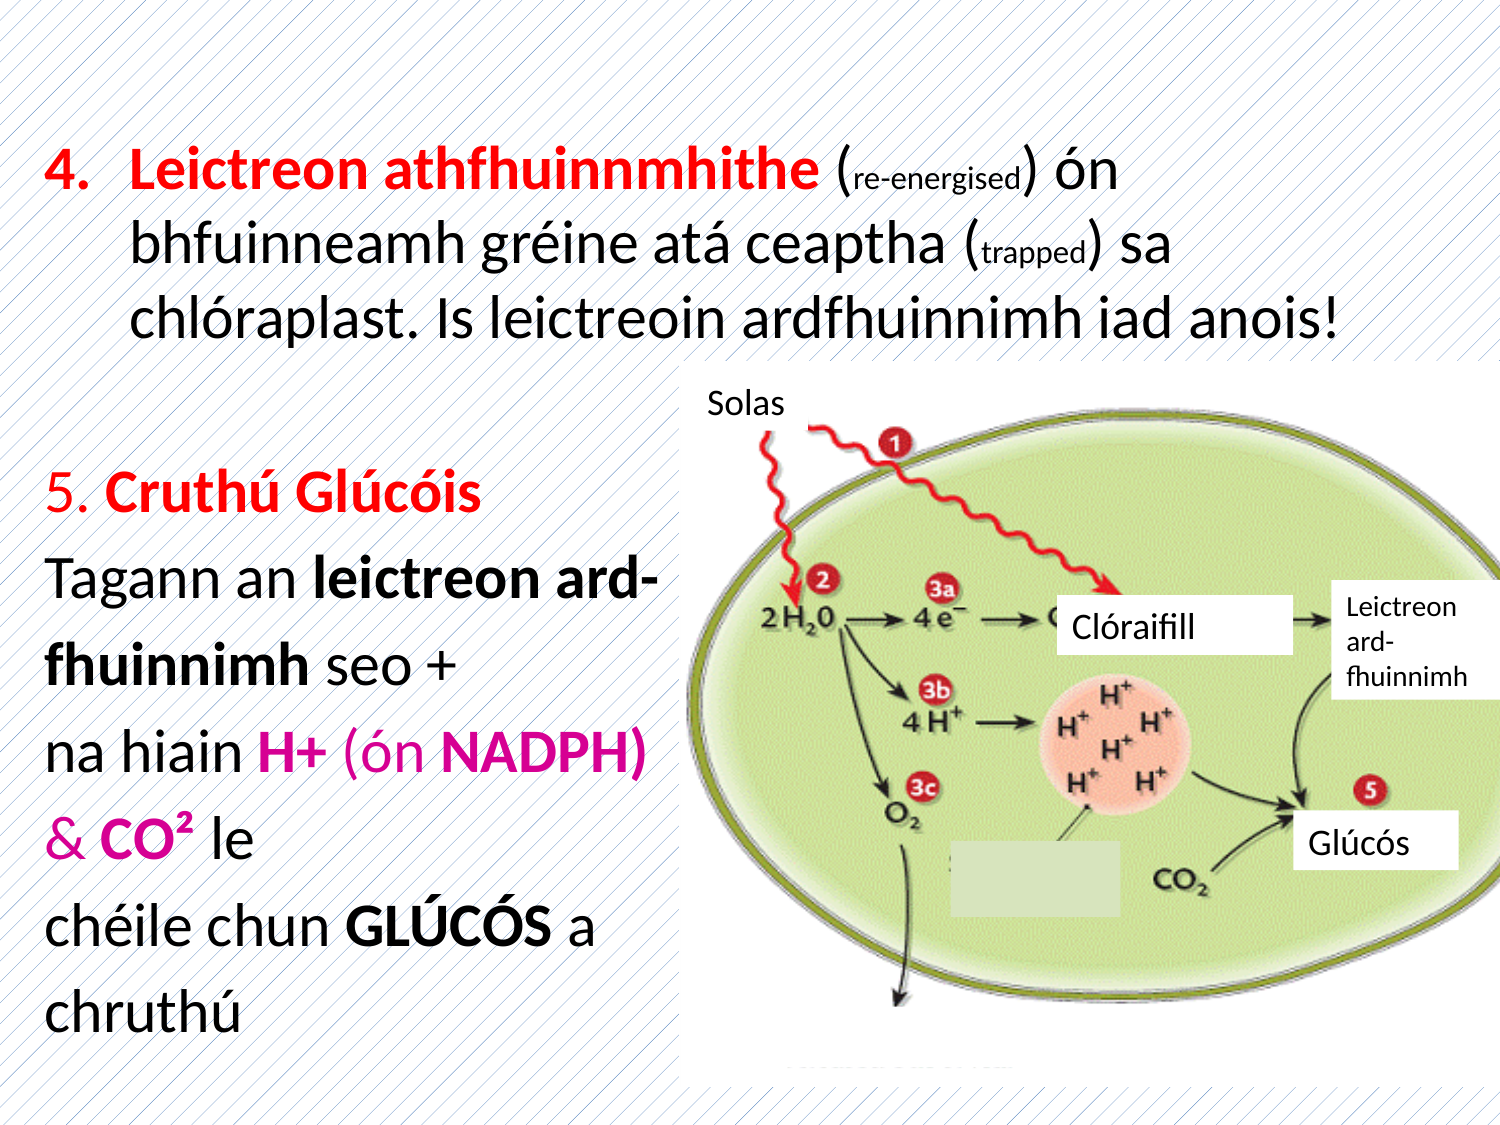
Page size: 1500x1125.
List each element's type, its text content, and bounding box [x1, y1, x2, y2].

footer [512, 1042, 988, 1103]
picture [678, 361, 1500, 1087]
list Leictreon athfhuinnmhithe (re-energised) ón bhfuinneamh gréine atá ceaptha (trapped) sa chlóraplast. Is leictreoin ardfhuinnimh iad anois! 5. Cruthú Glúcóis Tagann an leictreon ard- fhuinnimh seo + na hiain H+ (ón NADPH) & CO² le chéile chun GLÚCÓS a chruthú [29, 120, 1425, 1071]
